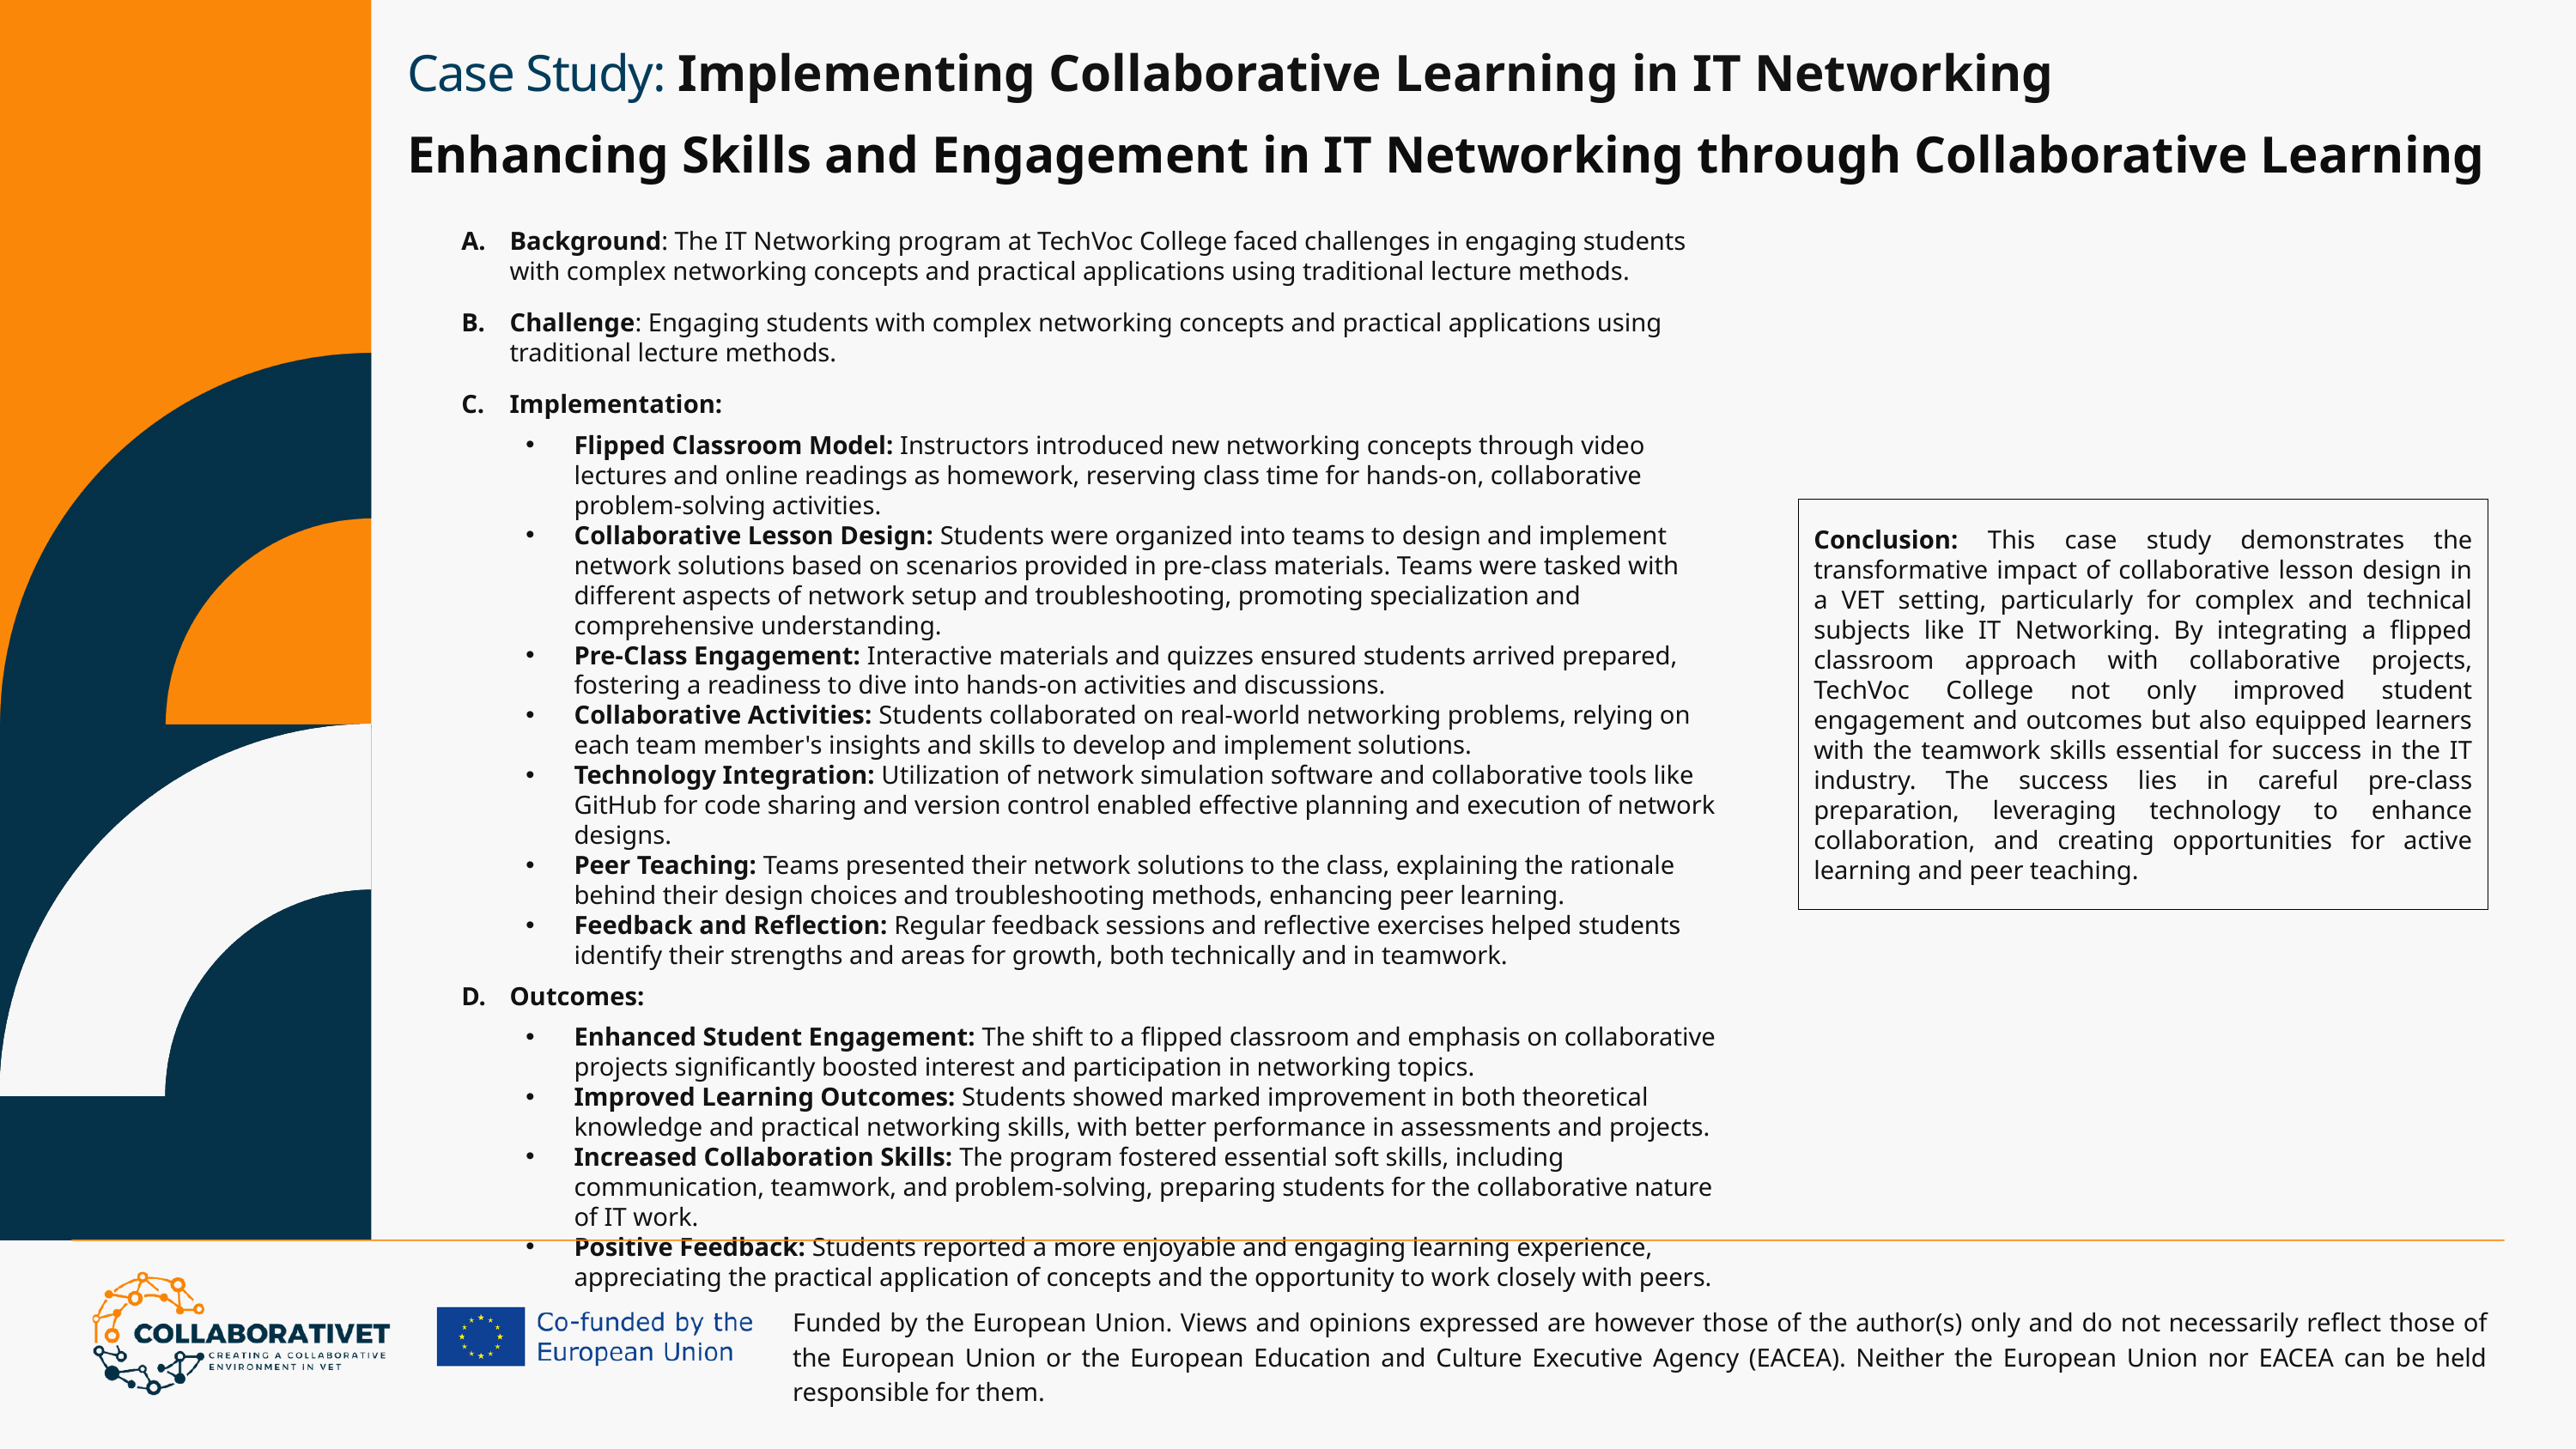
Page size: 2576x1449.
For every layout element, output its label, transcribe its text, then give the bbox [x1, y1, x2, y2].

text_box Case Study: Implementing Collaborative Learning in IT Networking Enhancing Skills and Engagement in IT Networking through Collaborative Learning [407, 41, 2533, 332]
text_box Funded by the European Union. Views and opinions expressed are however those of the author(s) only and do not necessarily reflect those of the European Union or the European Education and Culture Executive Agency (EACEA). Neither the European Union nor EACEA can be held responsible for them. [793, 1301, 2489, 1407]
text_box [0, 0, 372, 353]
text_box Background: The IT Networking program at TechVoc College faced challenges in engaging students with complex networking concepts and practical applications using traditional lecture methods. Challenge: Engaging students with complex networking concepts and practical applications using traditional lecture methods. Implementation: Flipped Classroom Model: Instructors introduced new networking concepts through video lectures and online readings as homework, reserving class time for hands-on, collaborative problem-solving activities. Collaborative Lesson Design: Students were organized into teams to design and implement network solutions based on scenarios provided in pre-class materials. Teams were tasked with different aspects of network setup and troubleshooting, promoting specialization and comprehensive understanding. Pre-Class Engagement: Interactive materials and quizzes ensured students arrived prepared, fostering a readiness to dive into hands-on activities and discussions. Collaborative Activities: Students collaborated on real-world networking problems, relying on each team member's insights and skills to develop and implement solutions. Technology Integration: Utilization of network simulation software and collaborative tools like GitHub for code sharing and version control enabled effective planning and execution of network designs. Peer Teaching: Teams presented their network solutions to the class, explaining the rationale behind their design choices and troubleshooting methods, enhancing peer learning. Feedback and Reflection: Regular feedback sessions and reflective exercises helped students identify their strengths and areas for growth, both technically and in teamwork. Outcomes: Enhanced Student Engagement: The shift to a flipped classroom and emphasis on collaborative projects significantly boosted interest and participation in networking topics. Improved Learning Outcomes: Students showed marked improvement in both theoretical knowledge and practical networking skills, with better performance in assessments and projects. Increased Collaboration Skills: The program fostered essential soft skills, including communication, teamwork, and problem-solving, preparing students for the collaborative nature of IT work. Positive Feedback: Students reported a more enjoyable and engaging learning experience, appreciating the practical application of concepts and the opportunity to work closely with peers. [461, 225, 1725, 1240]
text_box [416, 1287, 782, 1386]
text_box [78, 1179, 408, 1240]
text_box [78, 1241, 408, 1449]
text_box [0, 724, 372, 1096]
text_box [0, 353, 372, 724]
text_box Conclusion: This case study demonstrates the transformative impact of collaborative lesson design in a VET setting, particularly for complex and technical subjects like IT Networking. By integrating a flipped classroom approach with collaborative projects, TechVoc College not only improved student engagement and outcomes but also equipped learners with the teamwork skills essential for success in the IT industry. The success lies in careful pre-class preparation, leveraging technology to enhance collaboration, and creating opportunities for active learning and peer teaching. [1798, 499, 2488, 910]
text_box Background: The IT Networking program at TechVoc College faced challenges in engaging students with complex networking concepts and practical applications using traditional lecture methods. Challenge: Engaging students with complex networking concepts and practical applications using traditional lecture methods. Implementation: Flipped Classroom Model: Instructors introduced new networking concepts through video lectures and online readings as homework, reserving class time for hands-on, collaborative problem-solving activities. Collaborative Lesson Design: Students were organized into teams to design and implement network solutions based on scenarios provided in pre-class materials. Teams were tasked with different aspects of network setup and troubleshooting, promoting specialization and comprehensive understanding. Pre-Class Engagement: Interactive materials and quizzes ensured students arrived prepared, fostering a readiness to dive into hands-on activities and discussions. Collaborative Activities: Students collaborated on real-world networking problems, relying on each team member's insights and skills to develop and implement solutions. Technology Integration: Utilization of network simulation software and collaborative tools like GitHub for code sharing and version control enabled effective planning and execution of network designs. Peer Teaching: Teams presented their network solutions to the class, explaining the rationale behind their design choices and troubleshooting methods, enhancing peer learning. Feedback and Reflection: Regular feedback sessions and reflective exercises helped students identify their strengths and areas for growth, both technically and in teamwork. Outcomes: Enhanced Student Engagement: The shift to a flipped classroom and emphasis on collaborative projects significantly boosted interest and participation in networking topics. Improved Learning Outcomes: Students showed marked improvement in both theoretical knowledge and practical networking skills, with better performance in assessments and projects. Increased Collaboration Skills: The program fostered essential soft skills, including communication, teamwork, and problem-solving, preparing students for the collaborative nature of IT work. Positive Feedback: Students reported a more enjoyable and engaging learning experience, appreciating the practical application of concepts and the opportunity to work closely with peers. [461, 1241, 1725, 1292]
text_box [0, 1096, 372, 1240]
